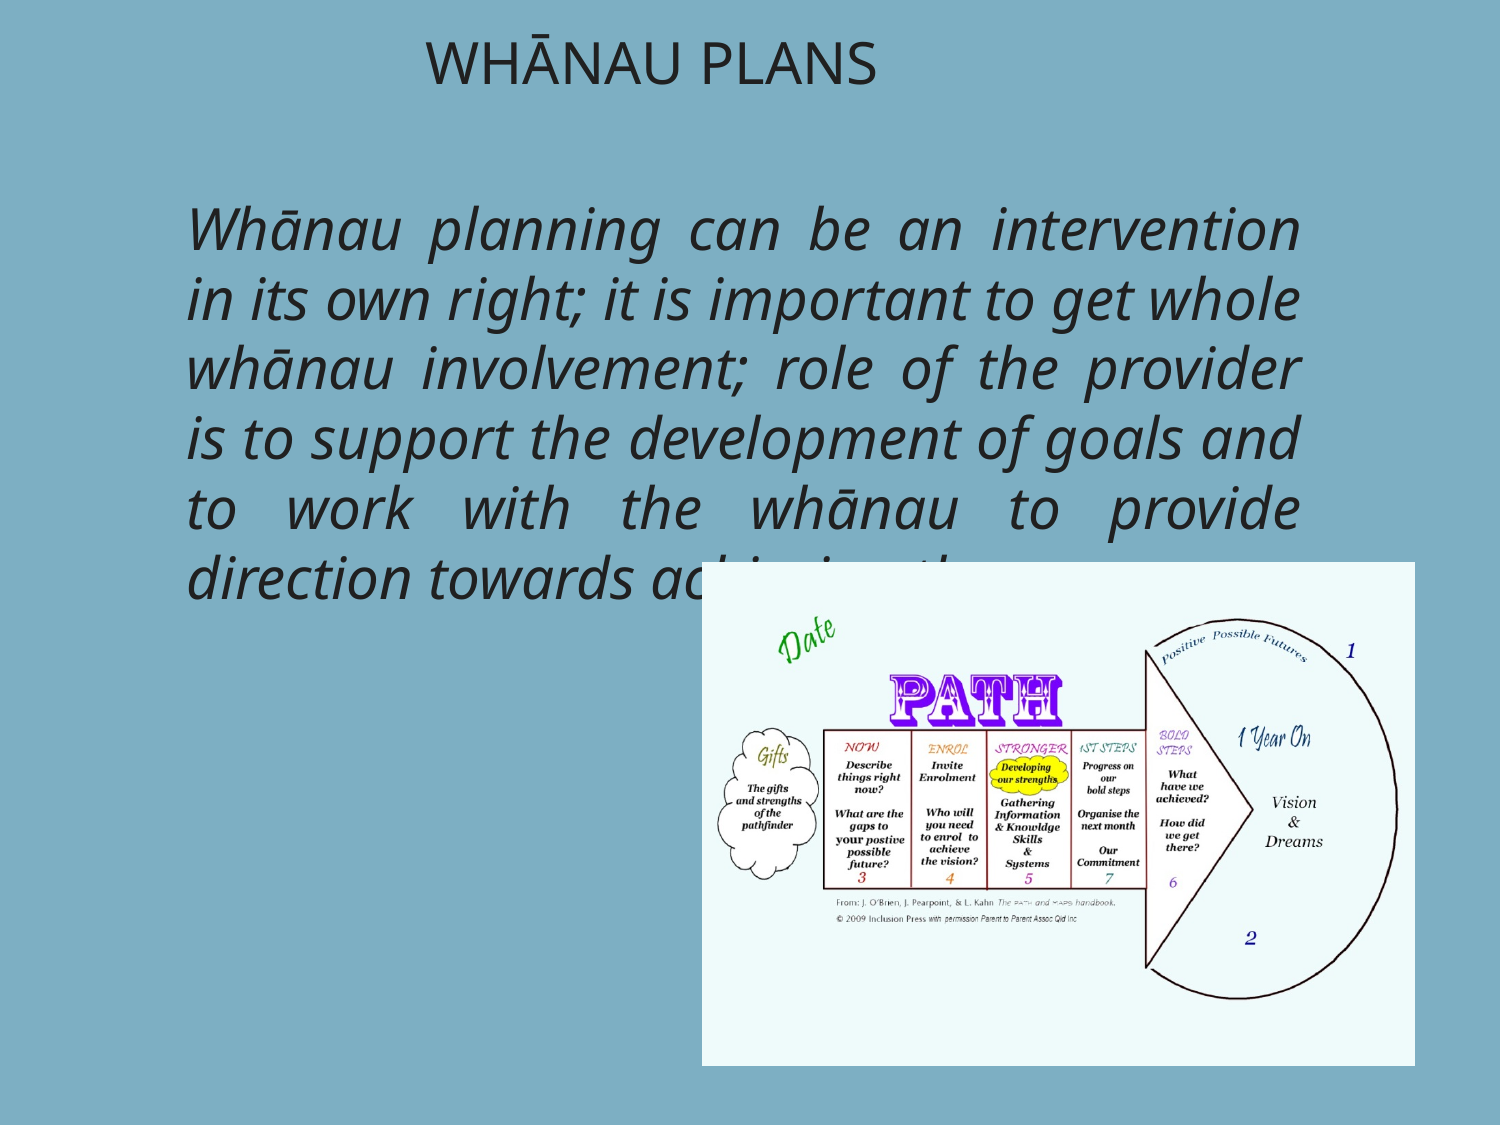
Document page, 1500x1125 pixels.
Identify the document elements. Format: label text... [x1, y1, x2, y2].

list Whānau planning can be an intervention in its own right; it is important to get whole whānau involvement; role of the provider is to support the development of goals and to work with the whānau to provide direction towards achieving them. [171, 184, 1317, 1078]
title WhĀnau Plans [0, 19, 1350, 126]
picture [702, 562, 1415, 1066]
